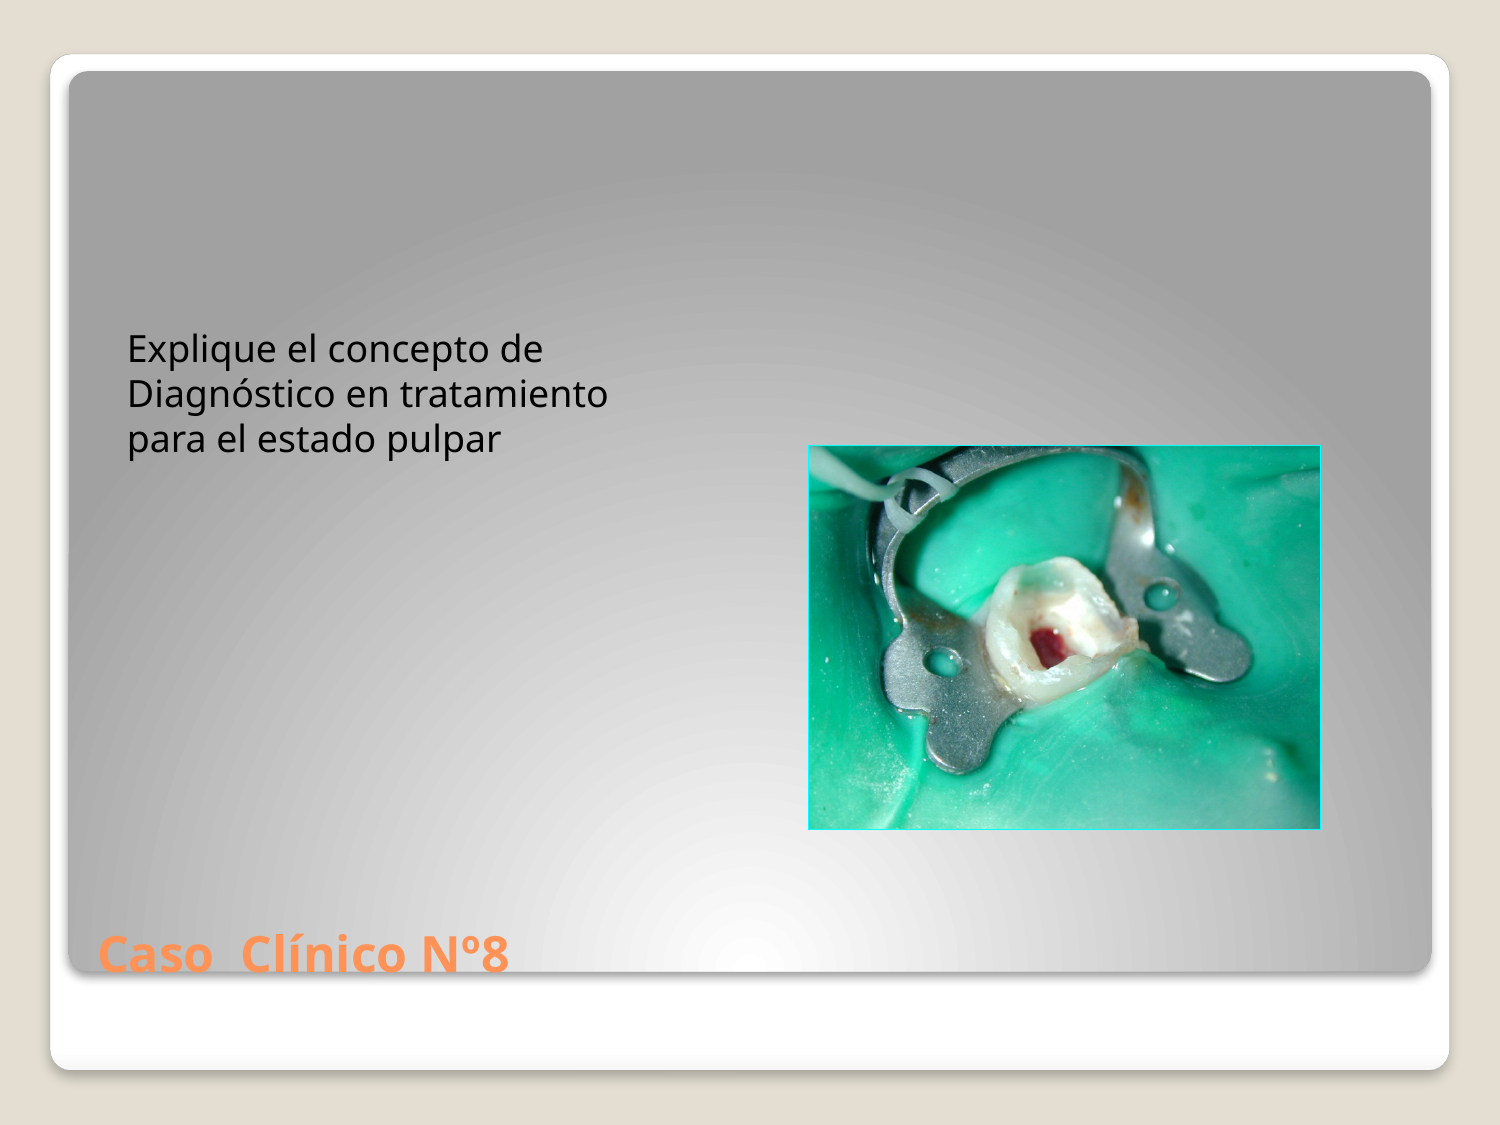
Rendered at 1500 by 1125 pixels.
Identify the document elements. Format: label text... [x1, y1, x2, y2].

title Caso Clínico Nº8 [82, 817, 1425, 990]
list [808, 445, 1321, 830]
text_box Explique el concepto de Diagnóstico en tratamiento para el estado pulpar [112, 317, 634, 468]
